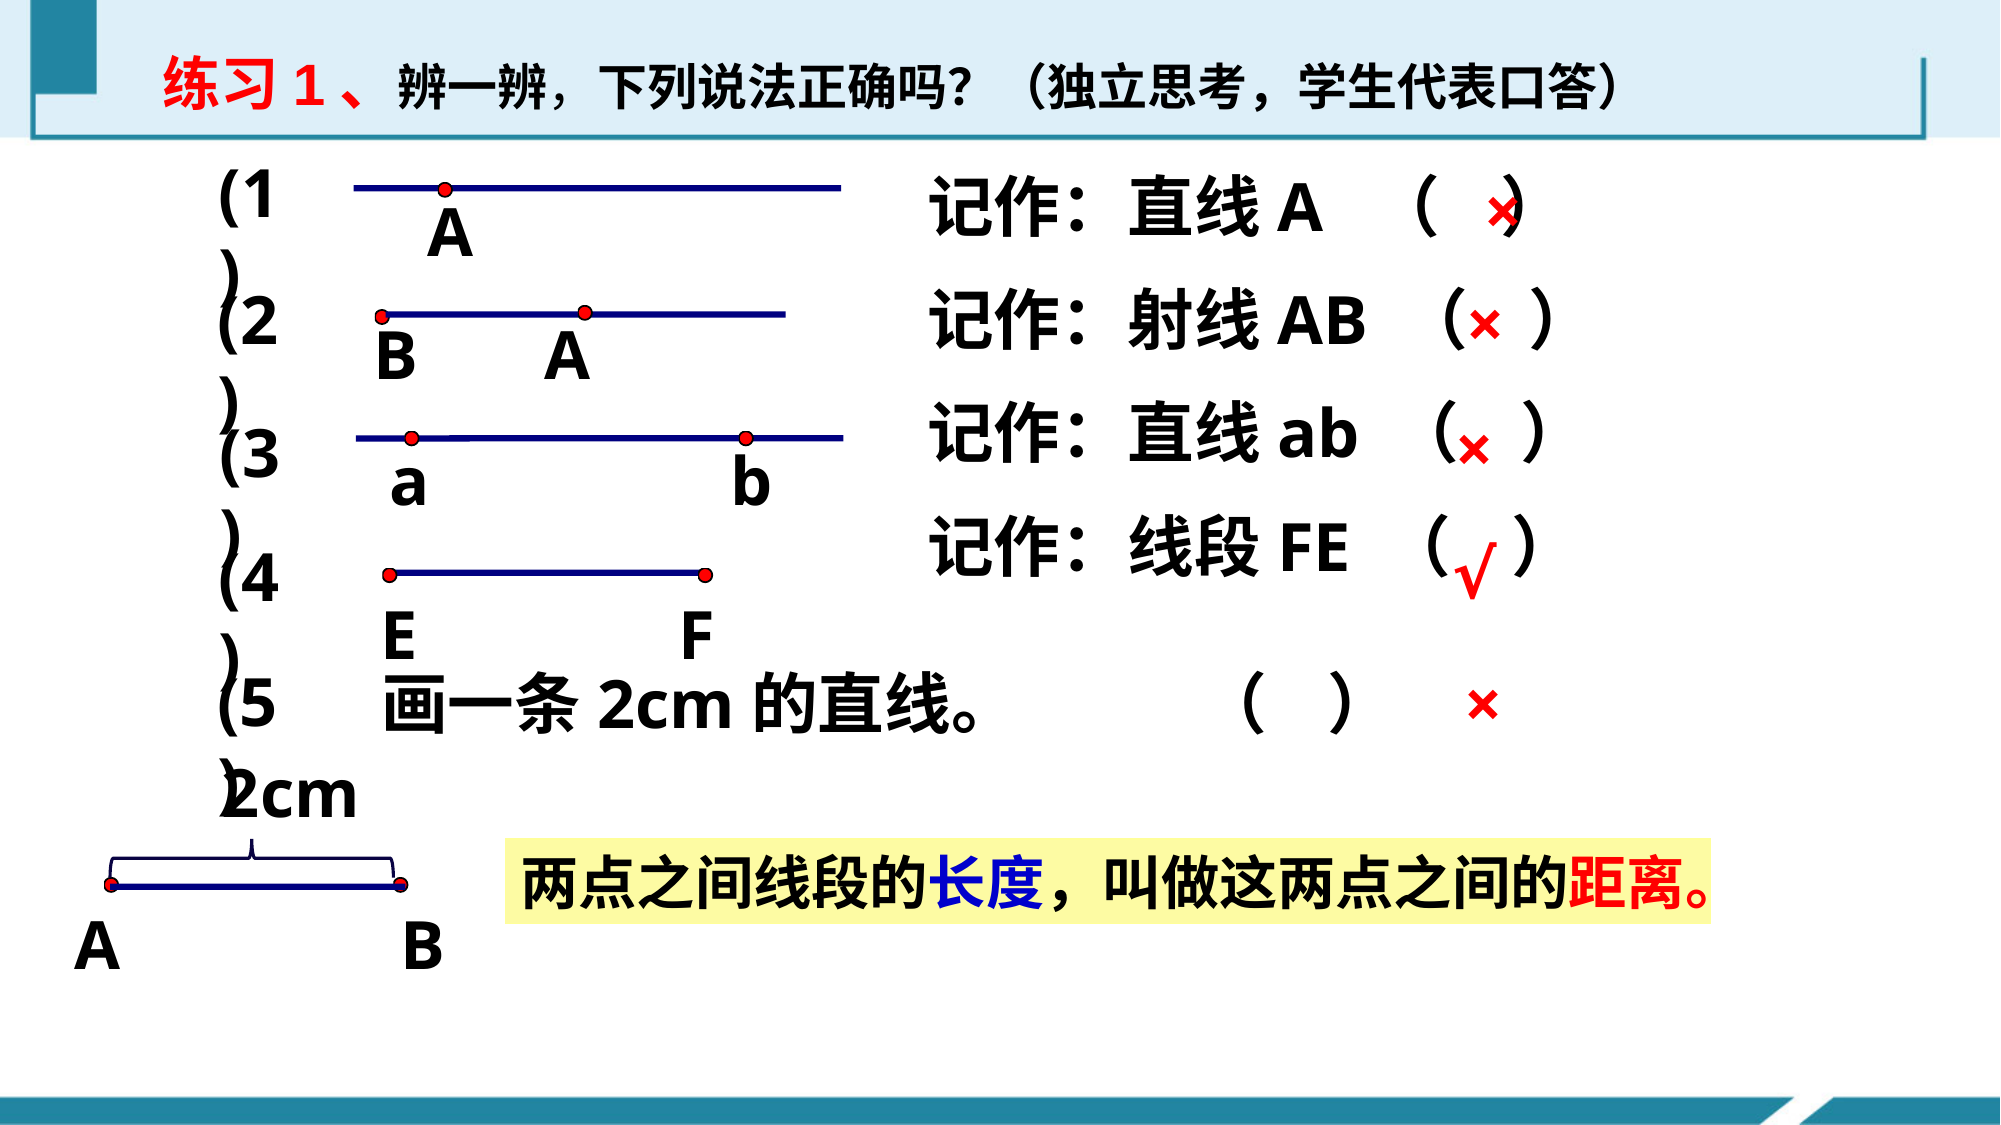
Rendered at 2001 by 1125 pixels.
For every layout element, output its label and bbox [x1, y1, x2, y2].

text_box [204, 403, 844, 527]
text_box [202, 652, 1654, 751]
picture [0, 0, 2000, 1125]
text_box [203, 143, 841, 279]
text_box [202, 270, 786, 402]
text_box [203, 526, 777, 652]
text_box [60, 743, 489, 991]
